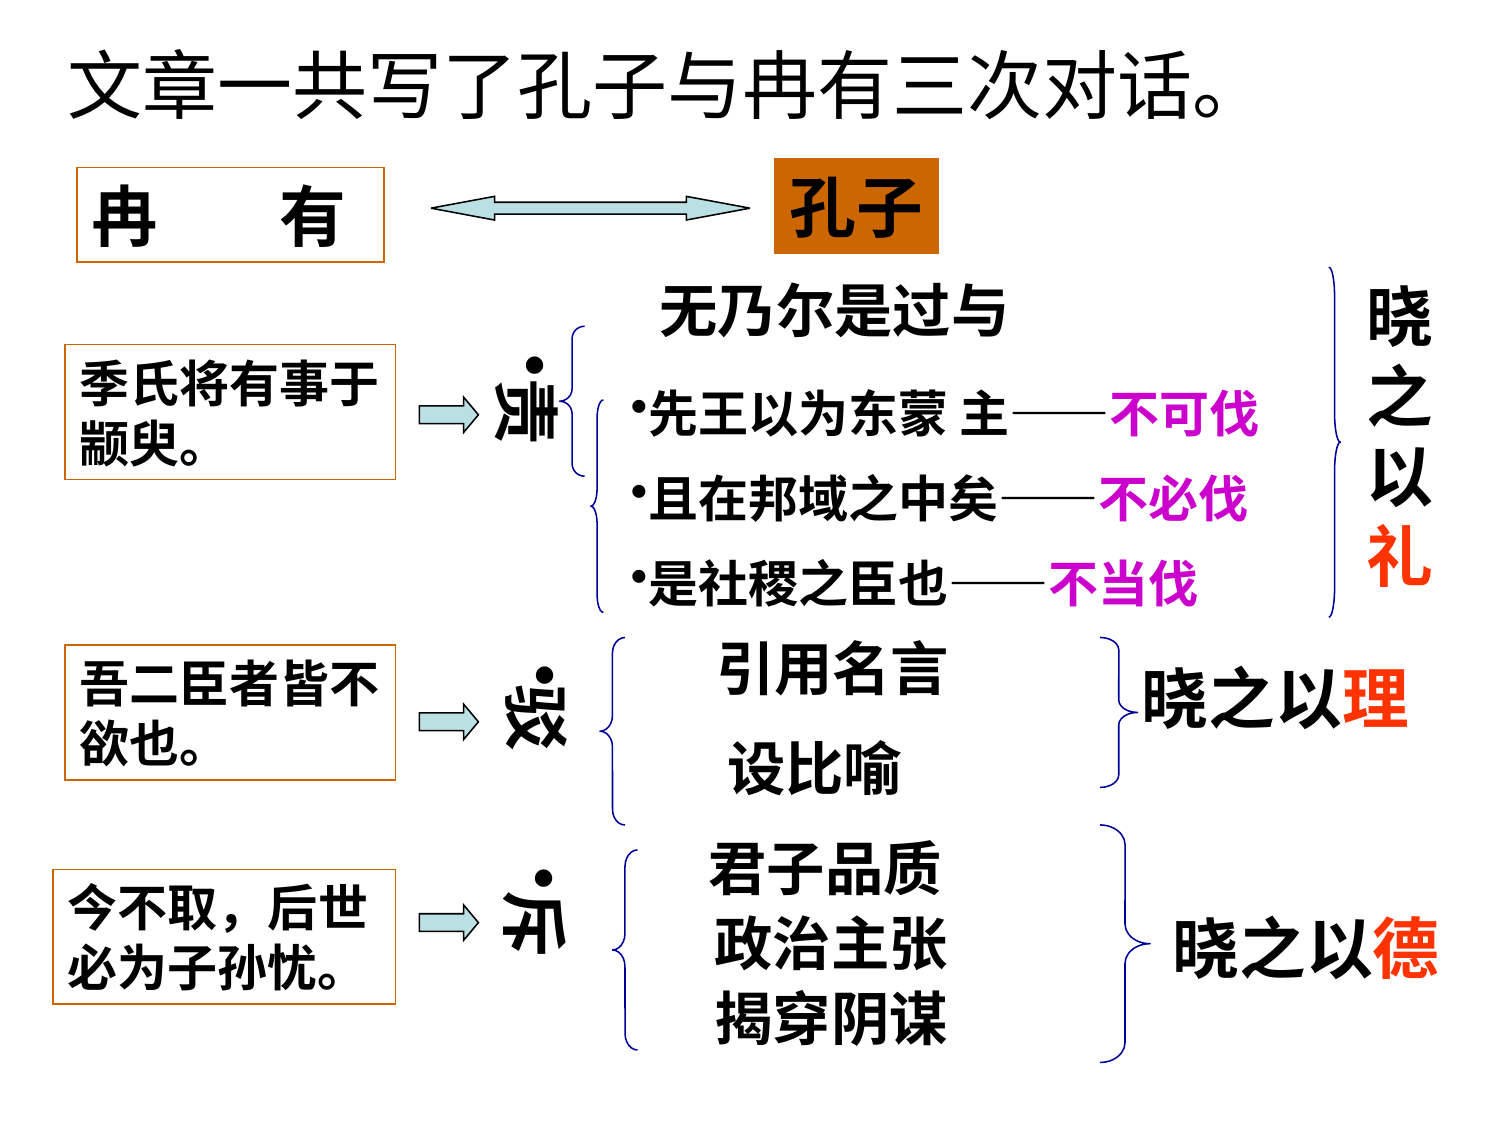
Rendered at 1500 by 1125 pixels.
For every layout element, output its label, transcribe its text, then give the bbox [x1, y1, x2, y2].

text_box [590, 399, 604, 613]
text_box 政治主张 [612, 900, 1050, 985]
text_box [430, 196, 750, 221]
text_box [1100, 745, 1119, 788]
text_box 设比喻 [712, 725, 1050, 810]
text_box 君子品质 [599, 825, 1050, 910]
text_box 晓之以理 [1012, 649, 1500, 745]
text_box 今不取，后世必为子孙忧。 [53, 869, 396, 1005]
text_box 晓之以德 [1112, 899, 1500, 995]
text_box [419, 397, 479, 433]
text_box 无乃尔是过与 [549, 267, 1120, 352]
text_box 吾二臣者皆不欲也。 [64, 645, 396, 780]
text_box 孔子 [774, 158, 938, 254]
text_box 先王以为东蒙 主——不可伐 且在邦域之中矣——不必伐 是社稷之臣也——不当伐 [615, 374, 1388, 620]
text_box 季氏将有事于颛臾。 [64, 344, 396, 480]
text_box [1100, 824, 1126, 1063]
text_box [1100, 637, 1119, 649]
text_box [559, 352, 585, 477]
text_box 责 [465, 337, 572, 463]
text_box 揭穿阴谋 [649, 975, 1013, 1060]
text_box [419, 704, 479, 740]
text_box 引用名言 [637, 624, 1029, 710]
text_box 冉 有 [76, 167, 384, 263]
text_box 驳 [474, 650, 586, 763]
text_box [419, 904, 479, 941]
text_box 文章一共写了孔子与冉有三次对话。 [53, 30, 1305, 136]
text_box [624, 985, 638, 1051]
text_box 斥 [473, 860, 584, 965]
text_box 晓之以礼 [1328, 267, 1471, 602]
text_box [1328, 602, 1334, 618]
text_box [600, 637, 625, 825]
